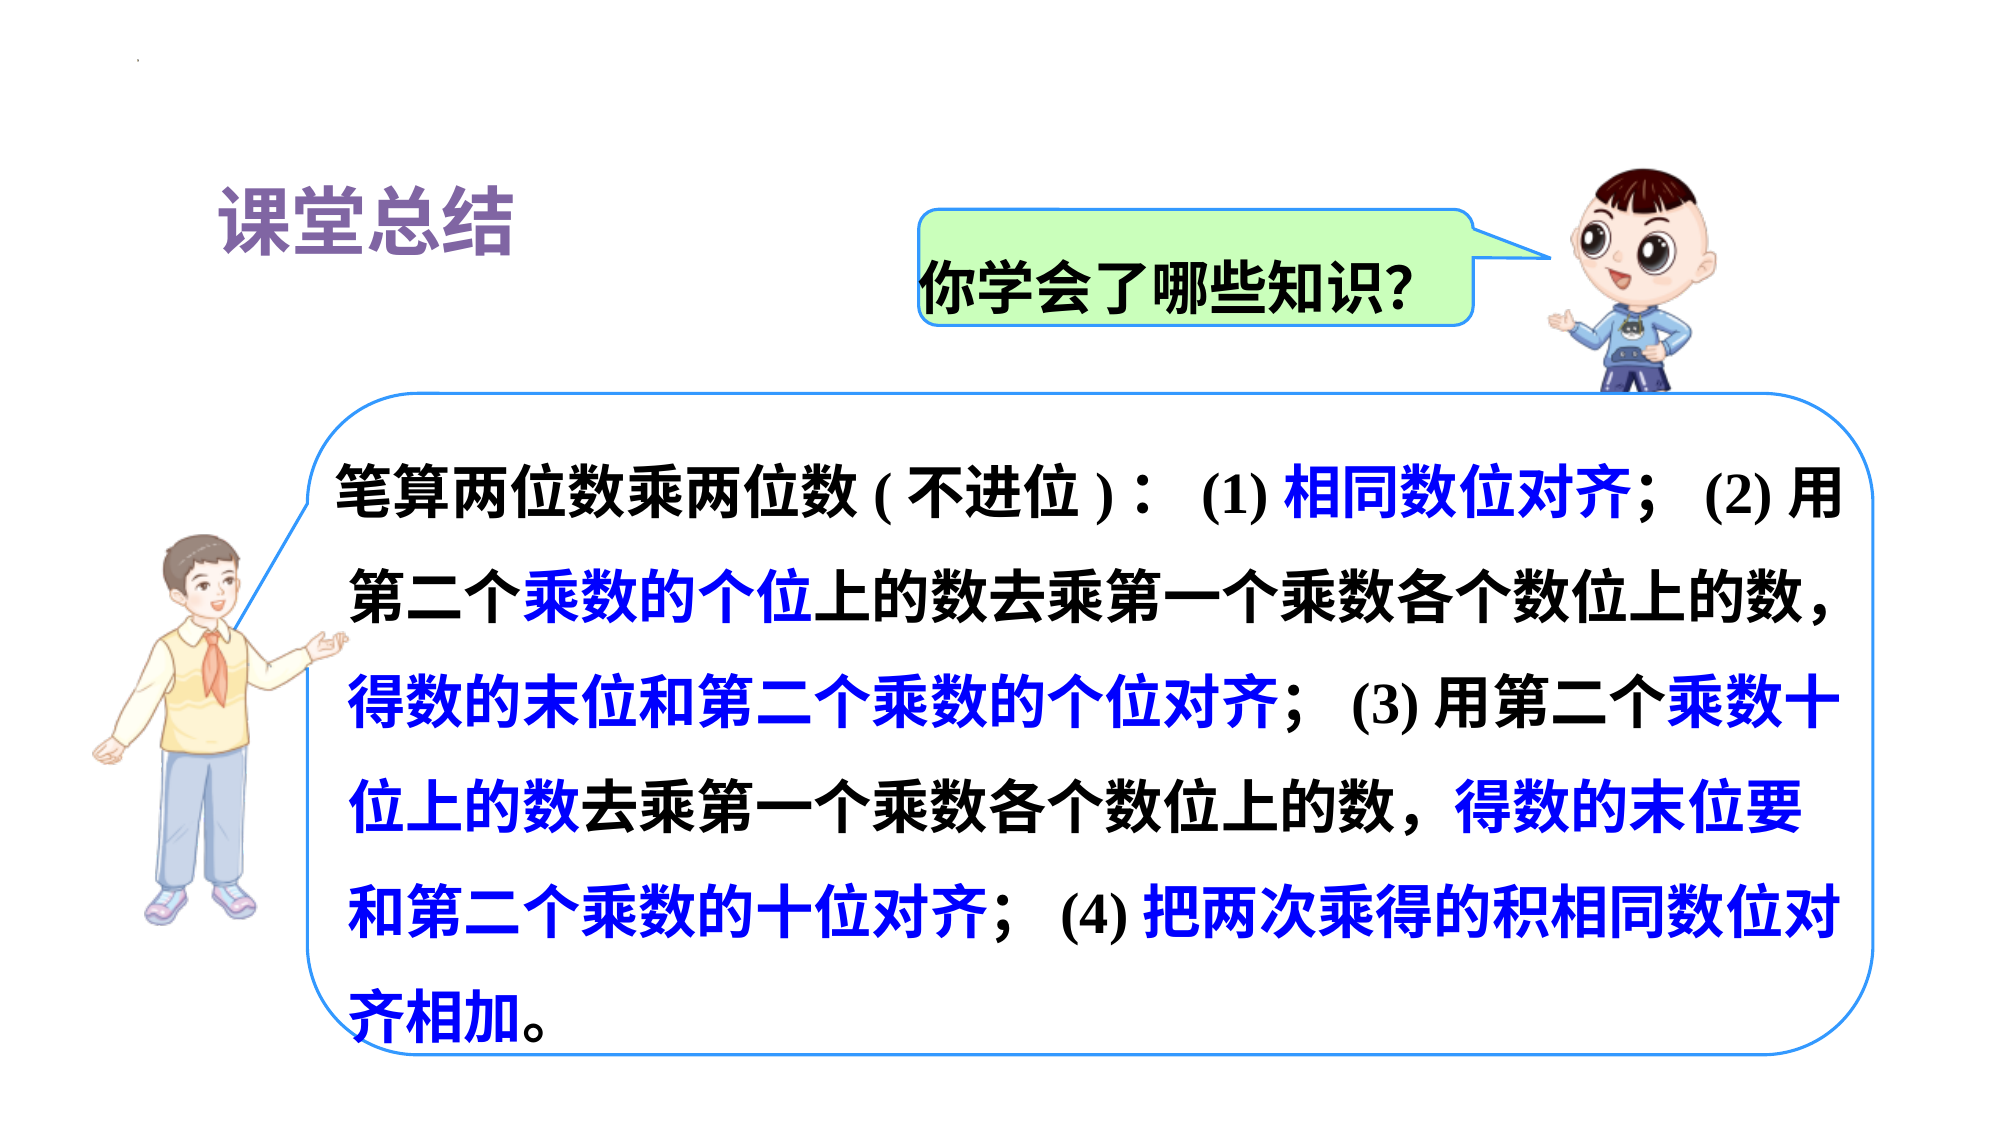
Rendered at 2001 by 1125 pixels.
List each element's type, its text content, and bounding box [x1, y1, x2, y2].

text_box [77, 393, 1873, 1065]
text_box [903, 152, 1751, 393]
text_box 课堂总结 [201, 167, 541, 272]
